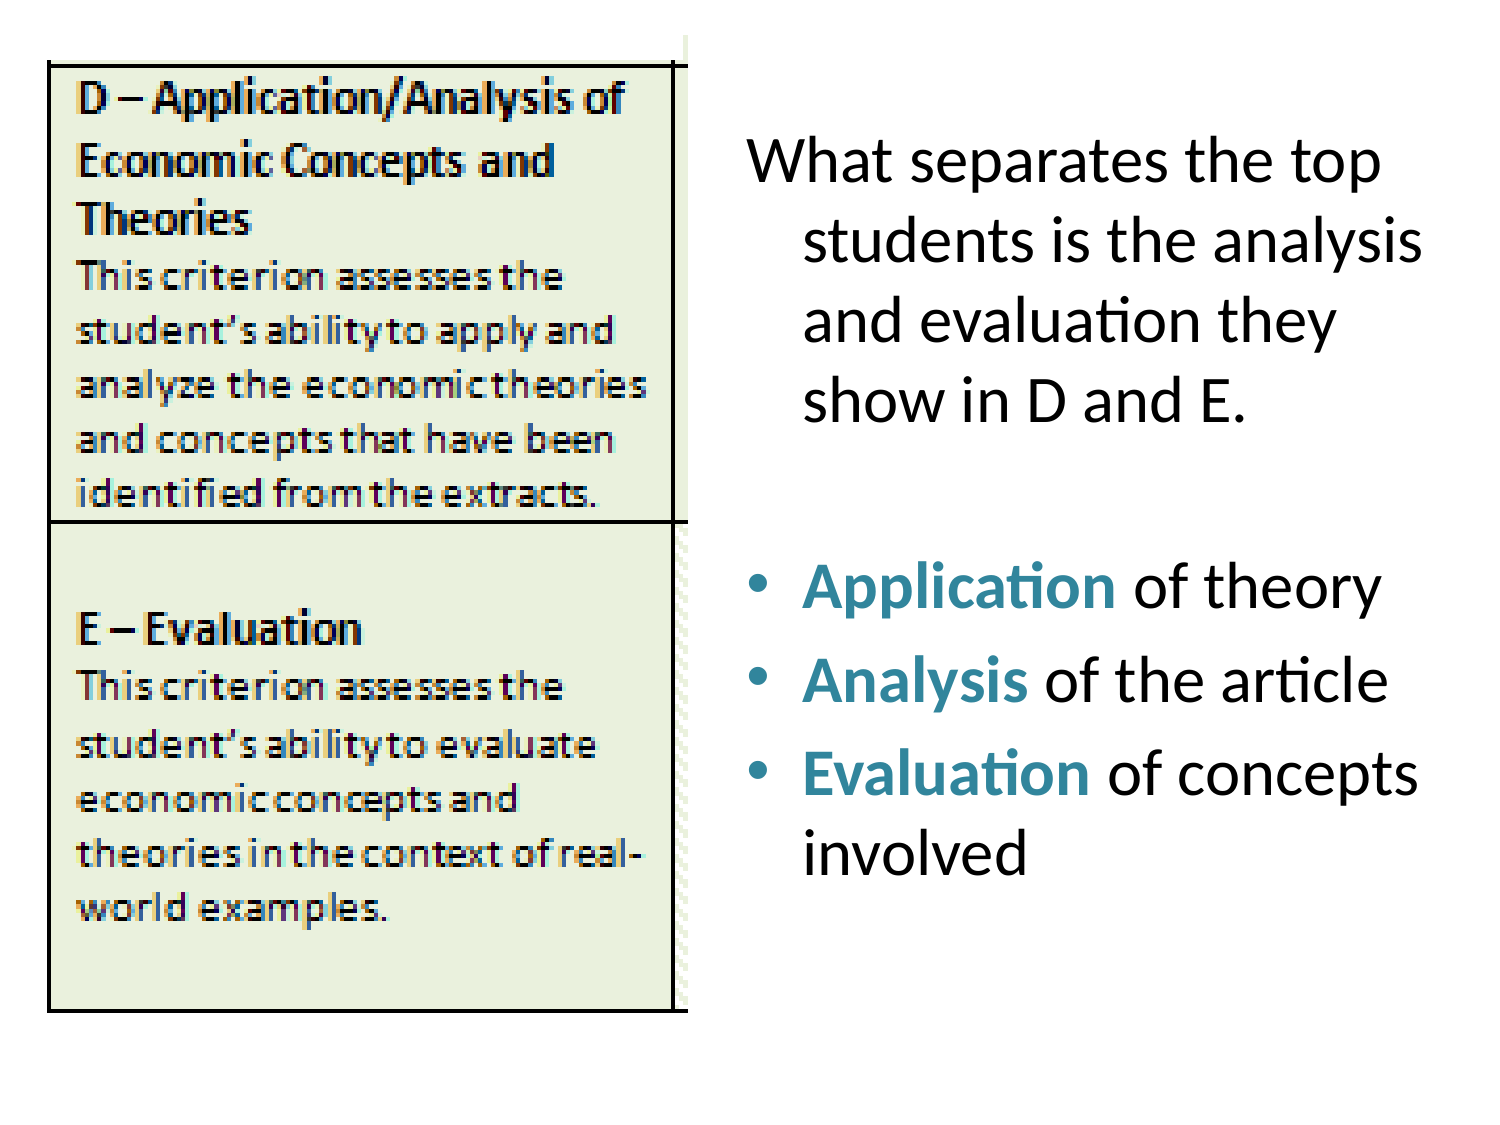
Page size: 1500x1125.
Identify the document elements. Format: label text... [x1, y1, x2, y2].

list What separates the top students is the analysis and evaluation they show in D and E. Application of theory Analysis of the article Evaluation of concepts involved [731, 108, 1465, 1043]
picture [34, 34, 688, 1044]
